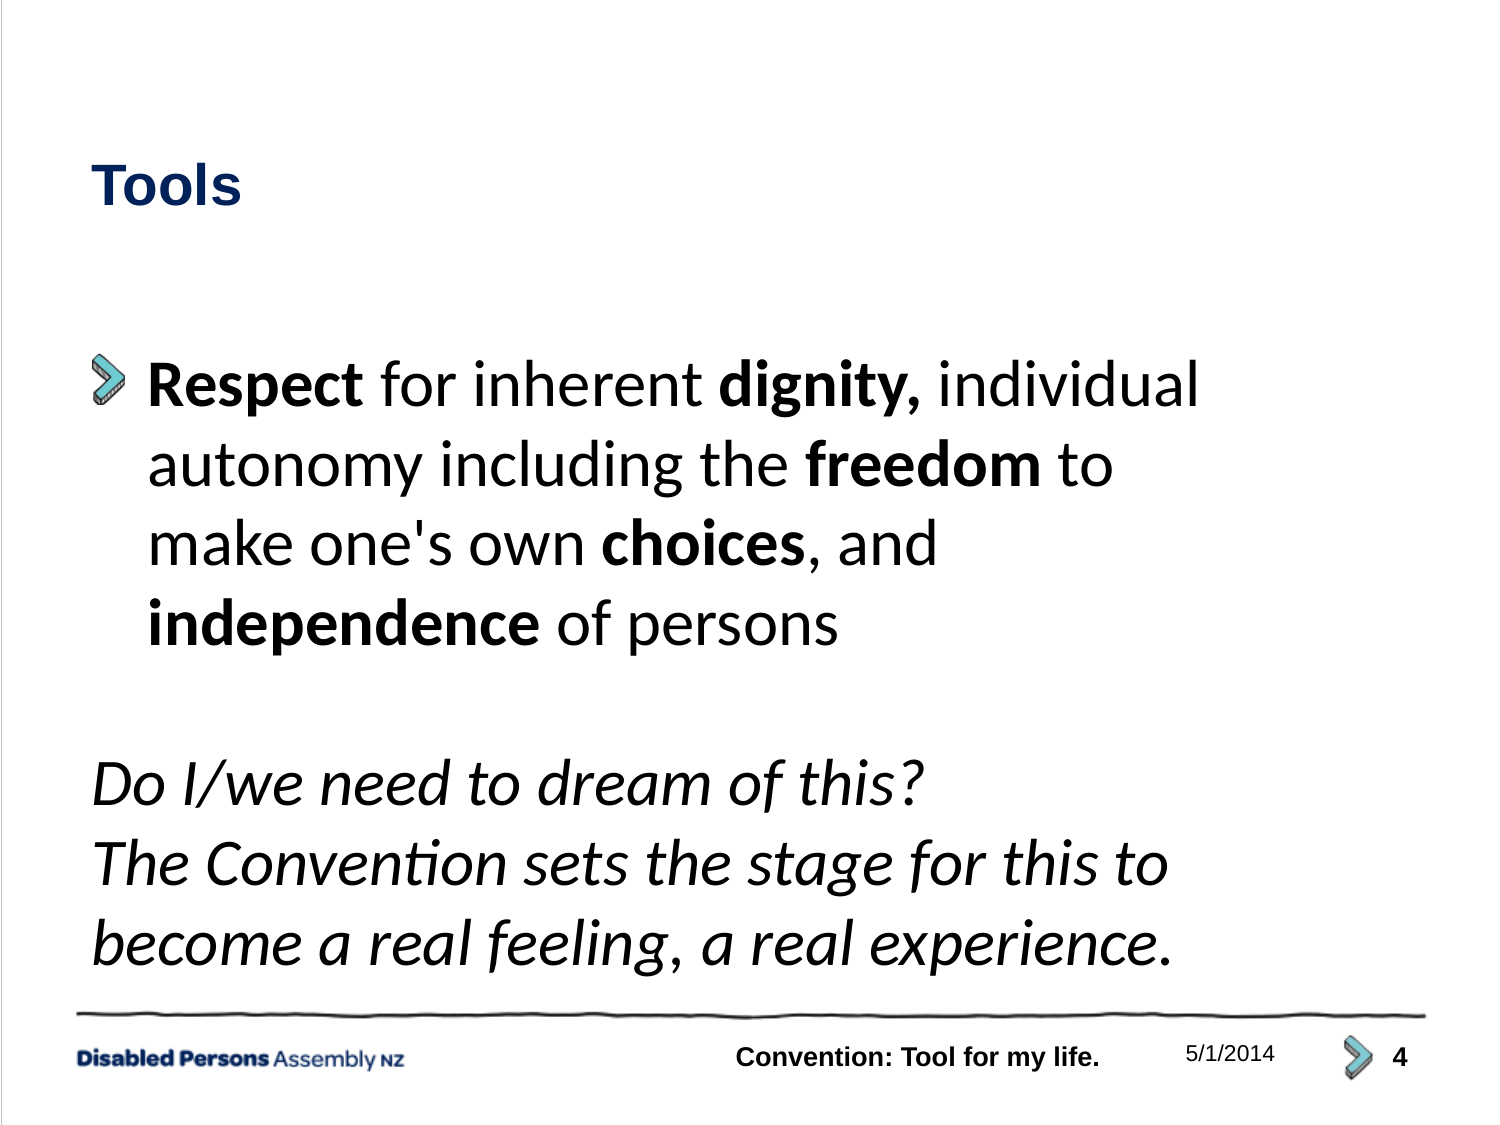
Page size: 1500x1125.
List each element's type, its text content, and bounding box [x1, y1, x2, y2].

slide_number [1219, 1031, 1328, 1092]
text_box Tools [76, 139, 925, 225]
slide_number 4 [1328, 1031, 1423, 1092]
text_box Respect for inherent dignity, individual autonomy including the freedom to make one's own choices, and independence of persons Do I/we need to dream of this? The Convention sets the stage for this to become a real feeling, a real experience. [76, 331, 1219, 1125]
